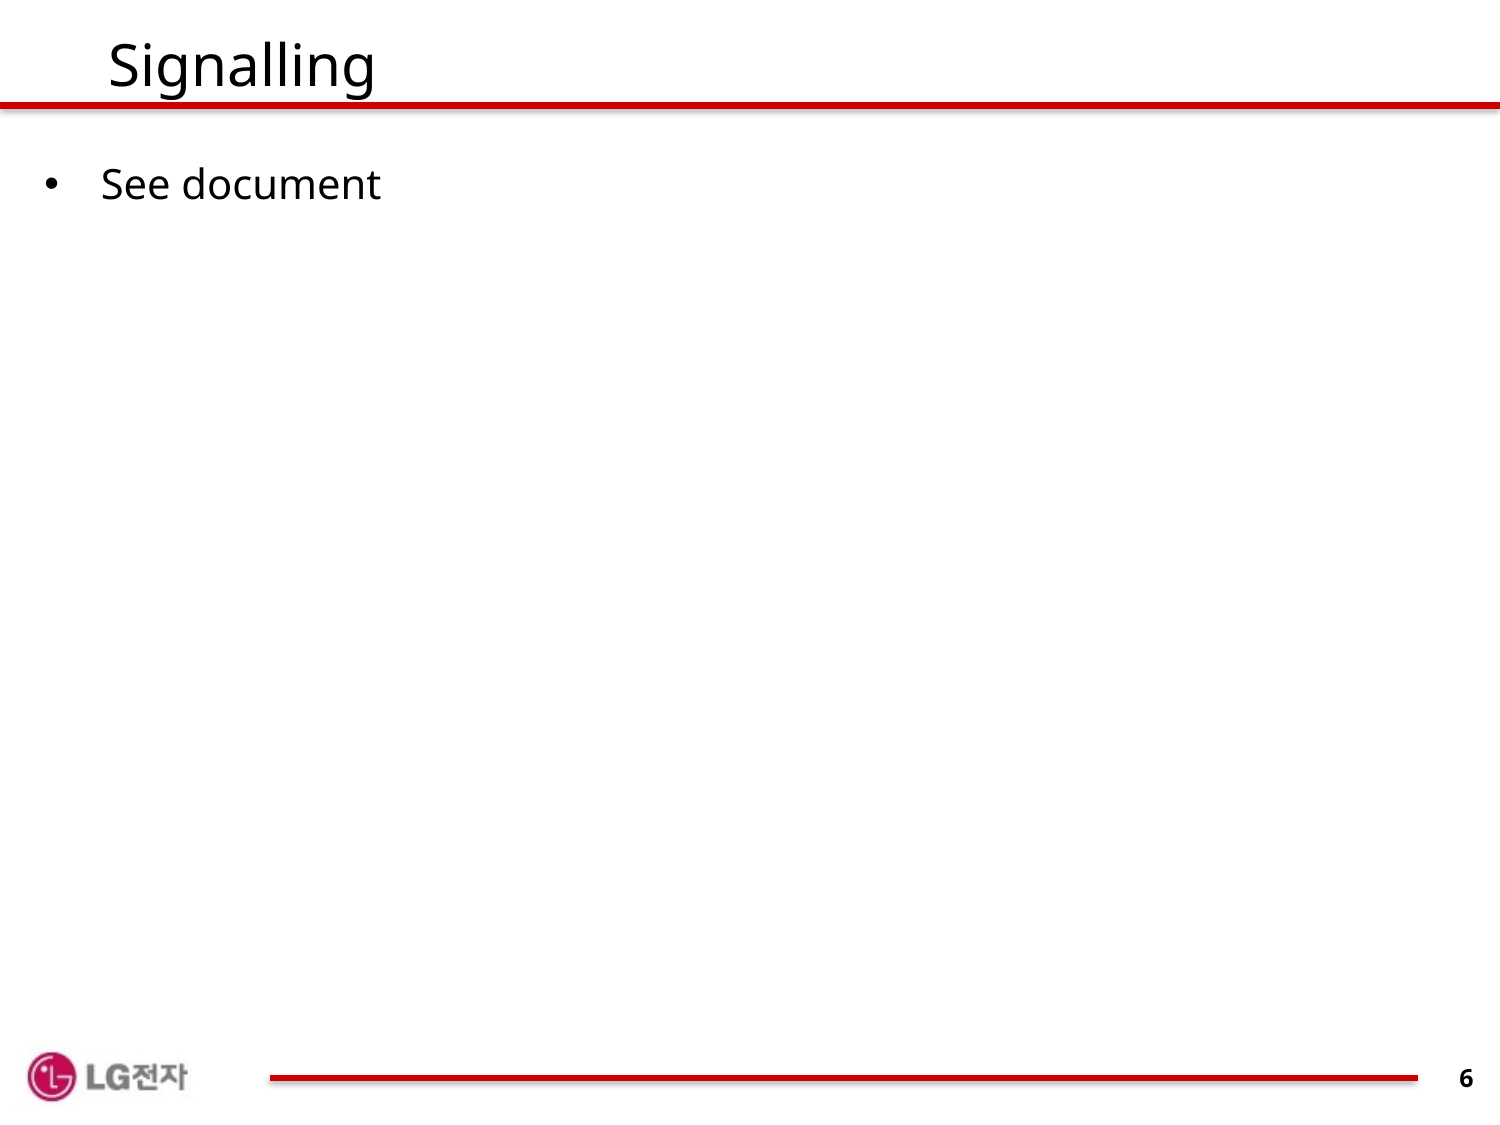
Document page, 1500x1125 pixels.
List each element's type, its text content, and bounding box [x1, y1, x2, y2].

picture [0, 1037, 249, 1125]
title Signalling [93, 32, 1243, 94]
slide_number 6 [1417, 1054, 1489, 1114]
list See document [29, 125, 1471, 1059]
